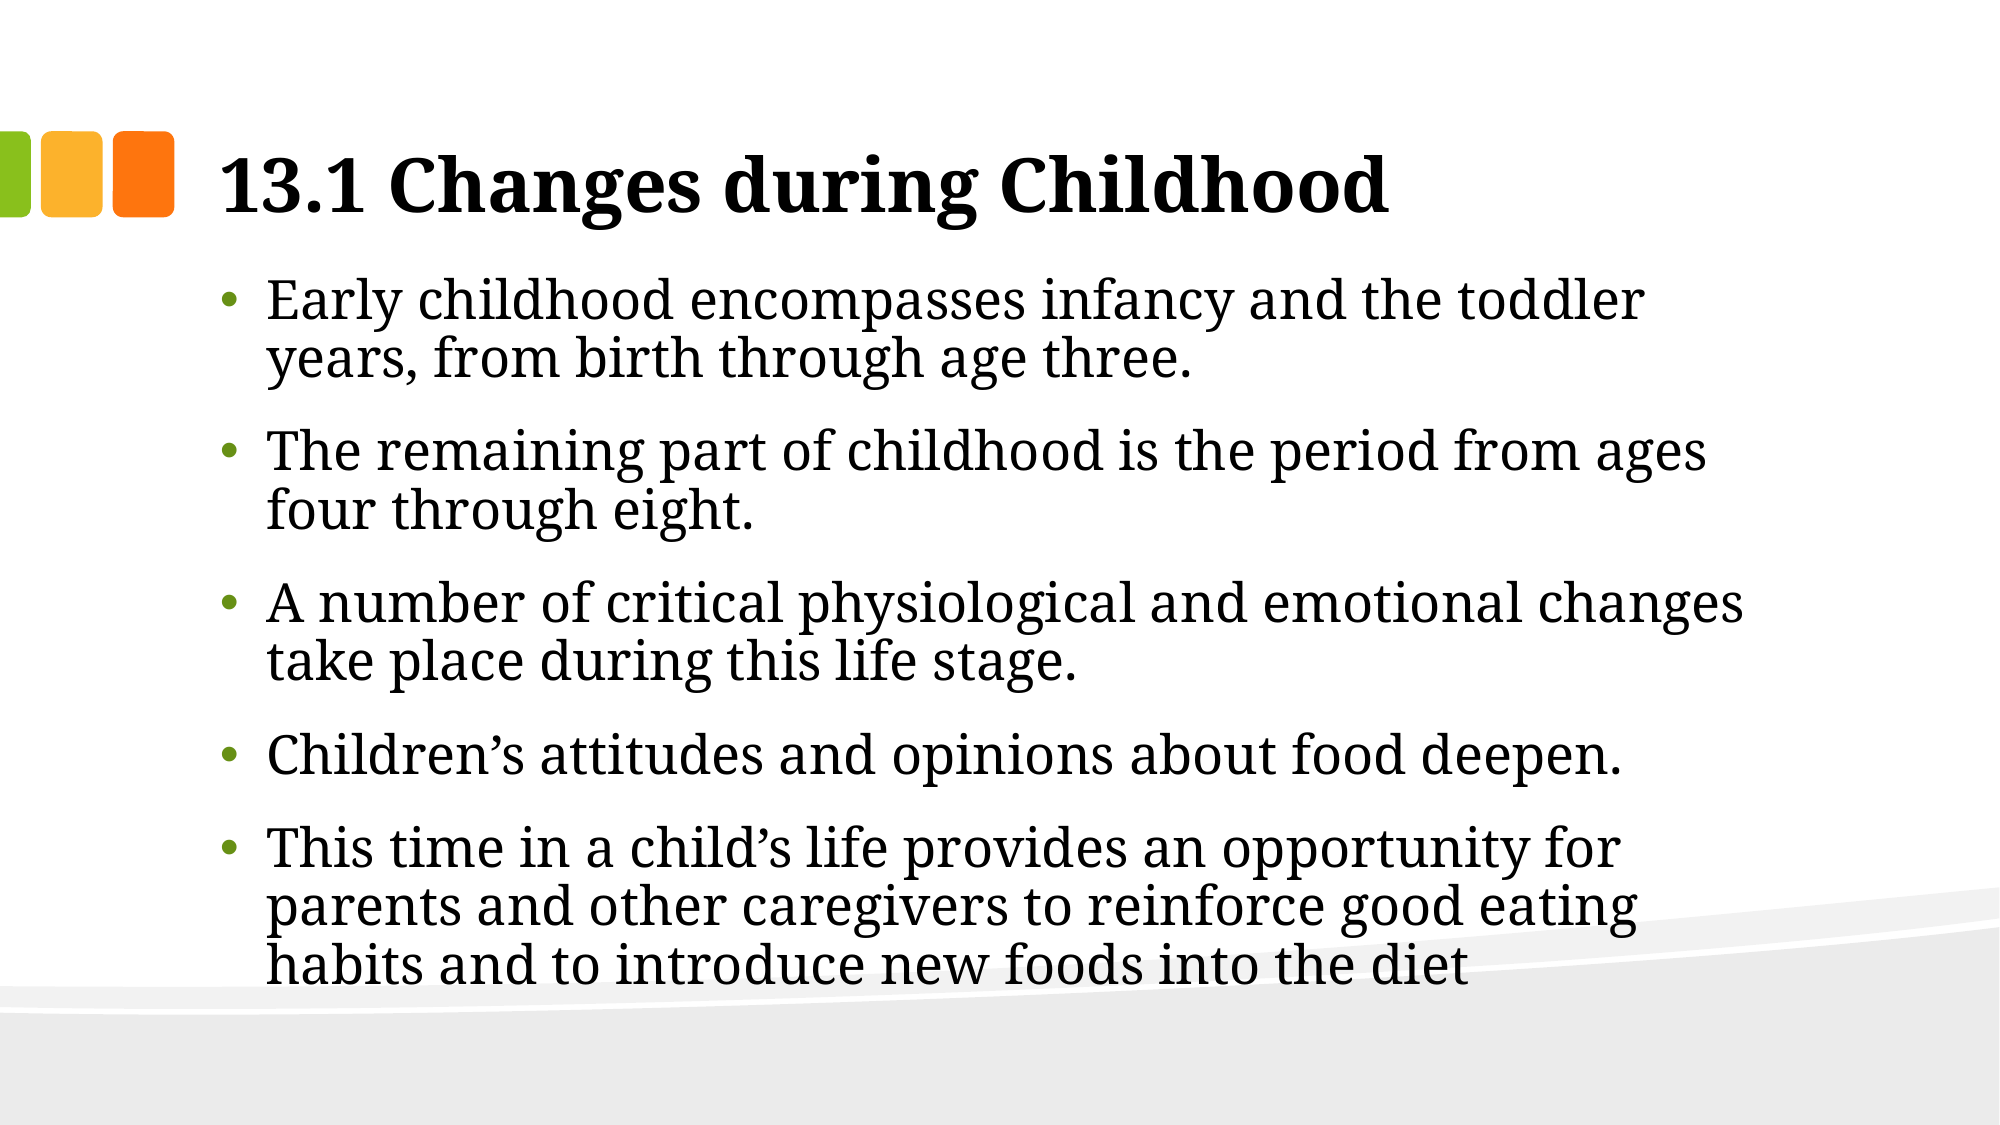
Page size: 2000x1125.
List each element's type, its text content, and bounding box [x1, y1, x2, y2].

title 13.1 Changes during Childhood [199, 24, 1800, 238]
list Early childhood encompasses infancy and the toddler years, from birth through age three. The remaining part of childhood is the period from ages four through eight. A number of critical physiological and emotional changes take place during this life stage. Children’s attitudes and opinions about food deepen. This time in a child’s life provides an opportunity for parents and other caregivers to reinforce good eating habits and to introduce new foods into the diet [199, 262, 1800, 1013]
